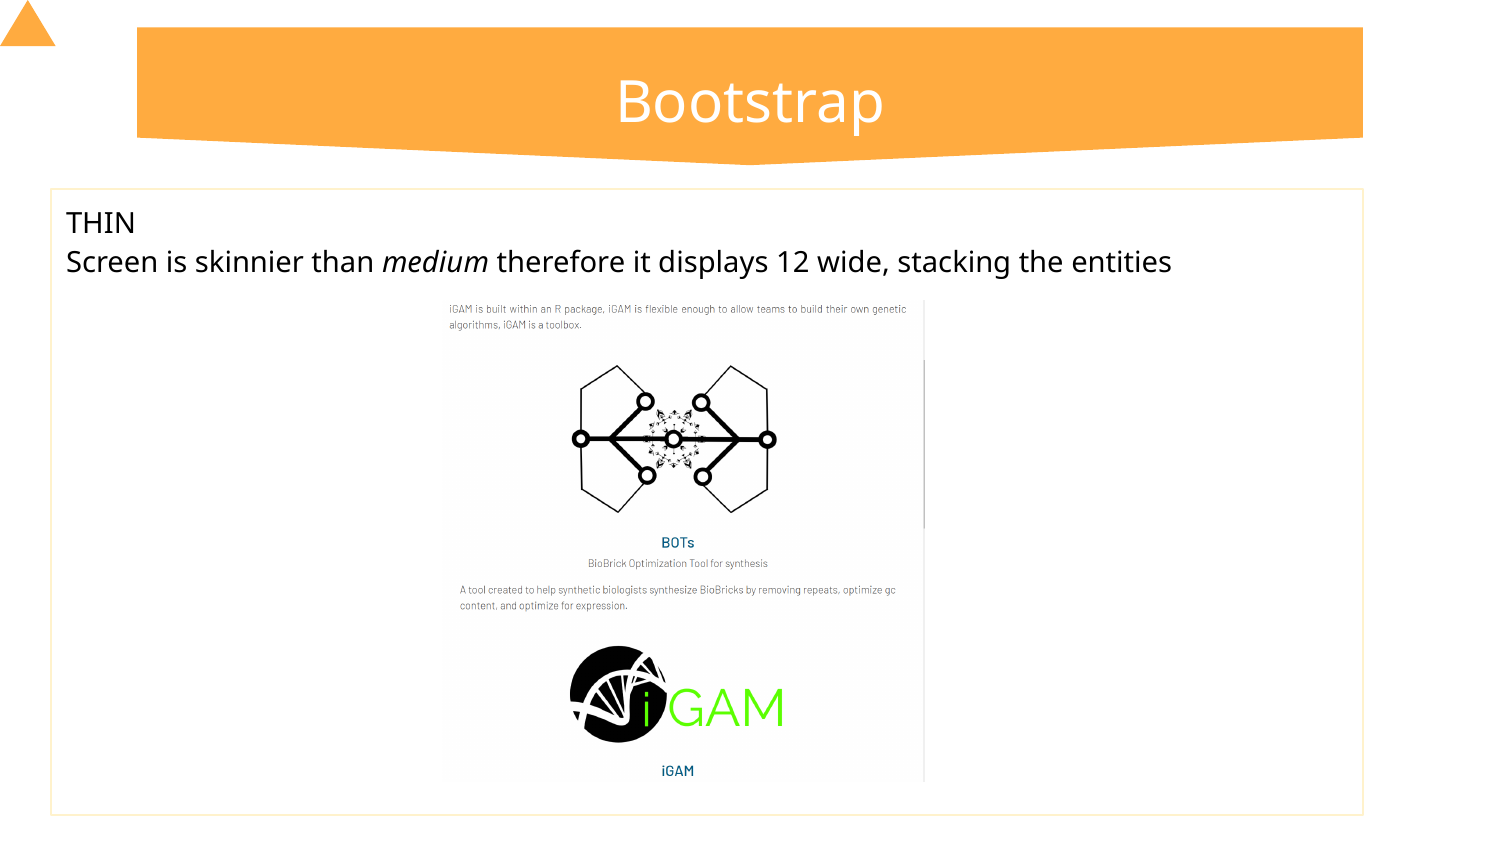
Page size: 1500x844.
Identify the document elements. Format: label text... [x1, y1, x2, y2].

text_box [279, 144, 1221, 166]
text_box [0, 0, 56, 47]
text_box [137, 27, 1363, 49]
list THIN Screen is skinnier than medium therefore it displays 12 wide, stacking the entities [51, 189, 1363, 816]
title Bootstrap [51, 49, 1449, 144]
picture [442, 300, 925, 782]
